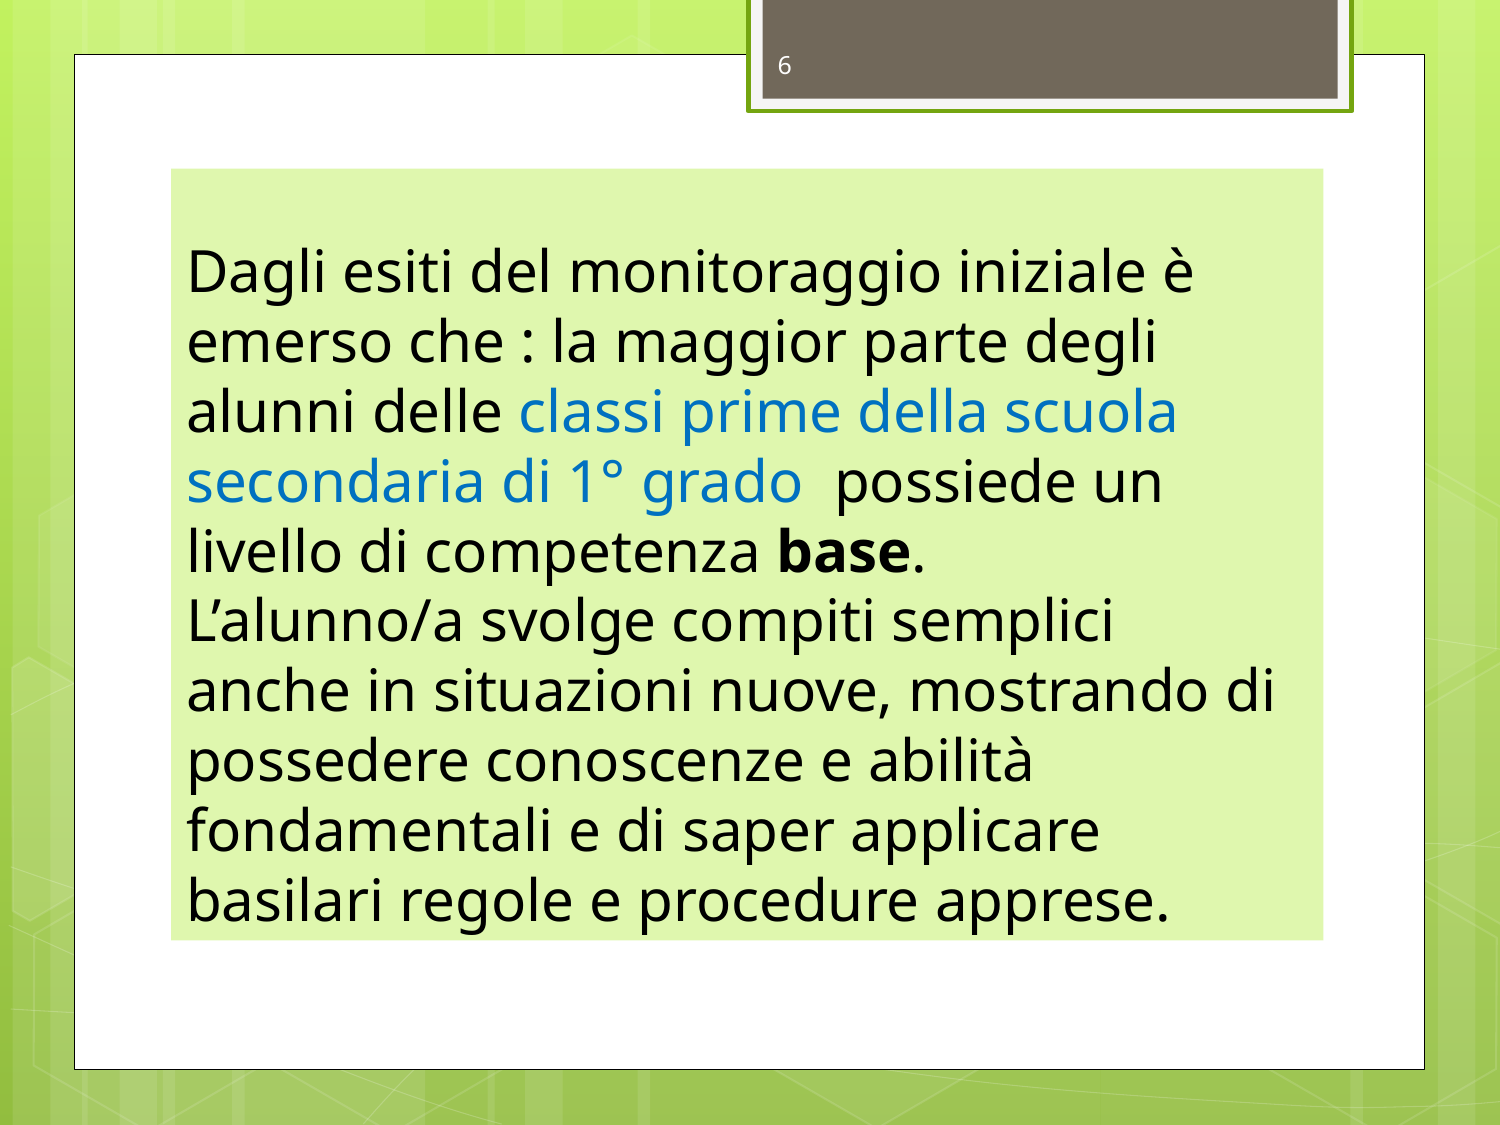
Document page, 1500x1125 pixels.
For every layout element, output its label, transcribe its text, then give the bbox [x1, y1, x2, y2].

slide_number 6 [762, 36, 982, 97]
title Dagli esiti del monitoraggio iniziale è emerso che : la maggior parte degli alunni delle classi prime della scuola secondaria di 1° grado possiede un livello di competenza base. L’alunno/a svolge compiti semplici anche in situazioni nuove, mostrando di possedere conoscenze e abilità fondamentali e di saper applicare basilari regole e procedure apprese. [171, 168, 1324, 941]
